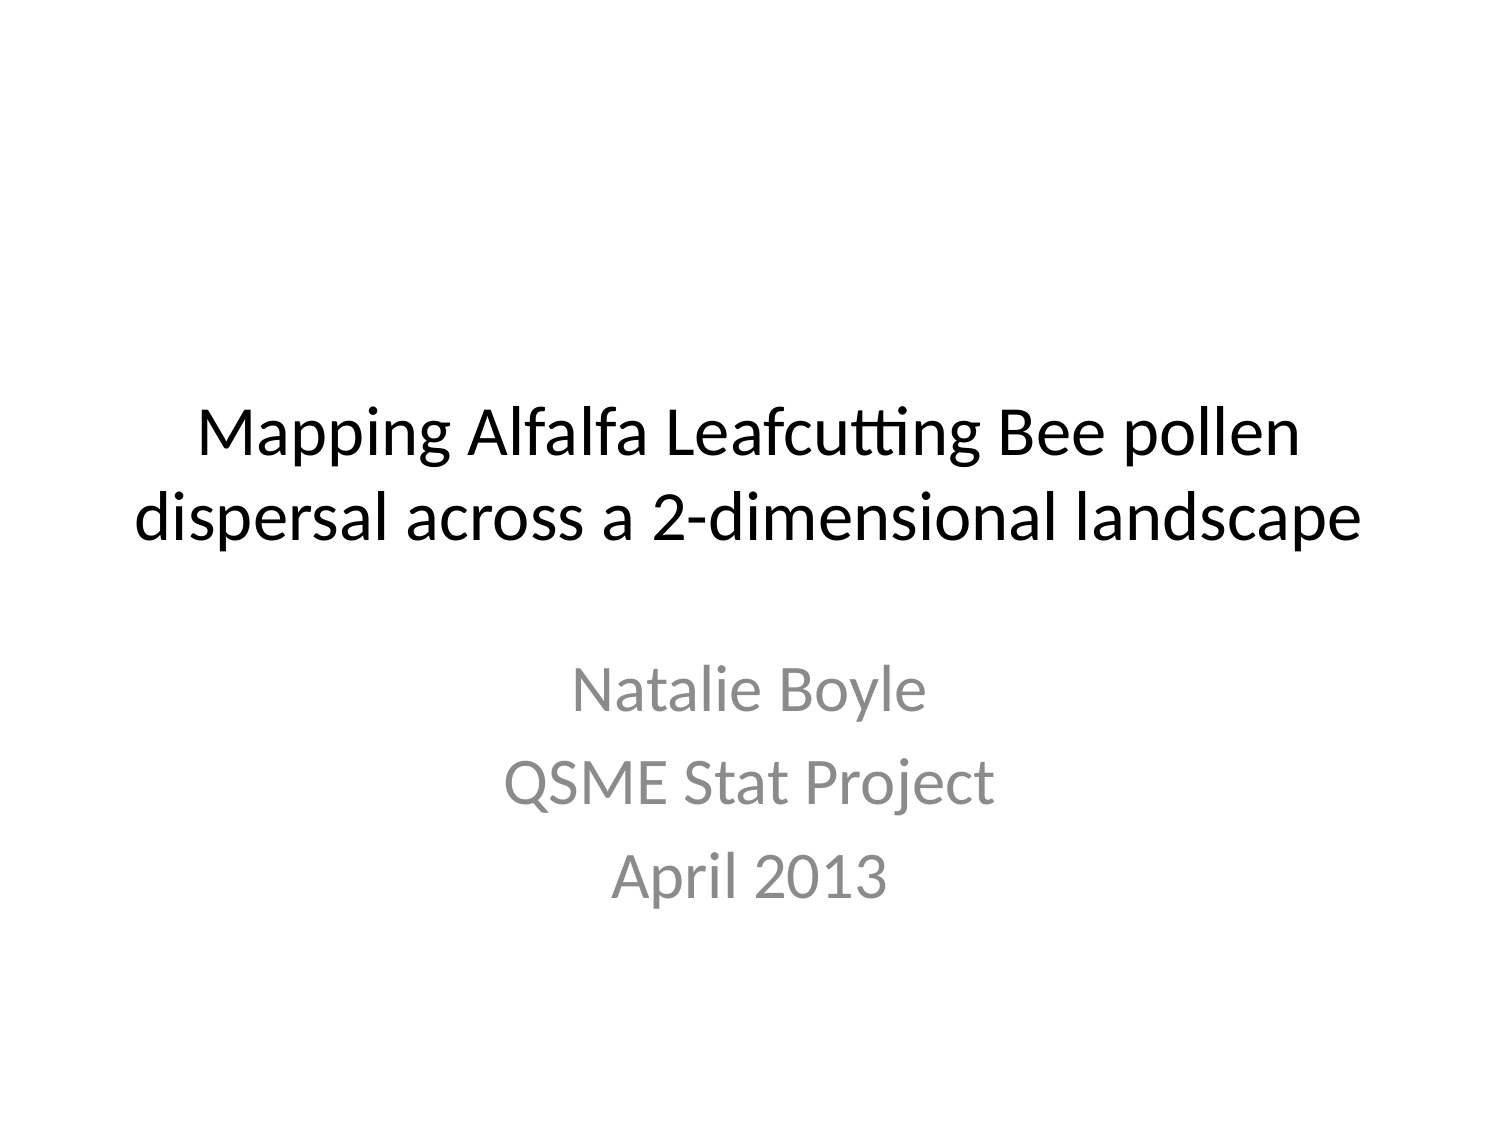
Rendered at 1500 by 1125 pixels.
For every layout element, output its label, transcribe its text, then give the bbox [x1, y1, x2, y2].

title Mapping Alfalfa Leafcutting Bee pollen dispersal across a 2-dimensional landscape [112, 349, 1388, 591]
subtitle Natalie Boyle QSME Stat Project April 2013 [225, 637, 1275, 925]
